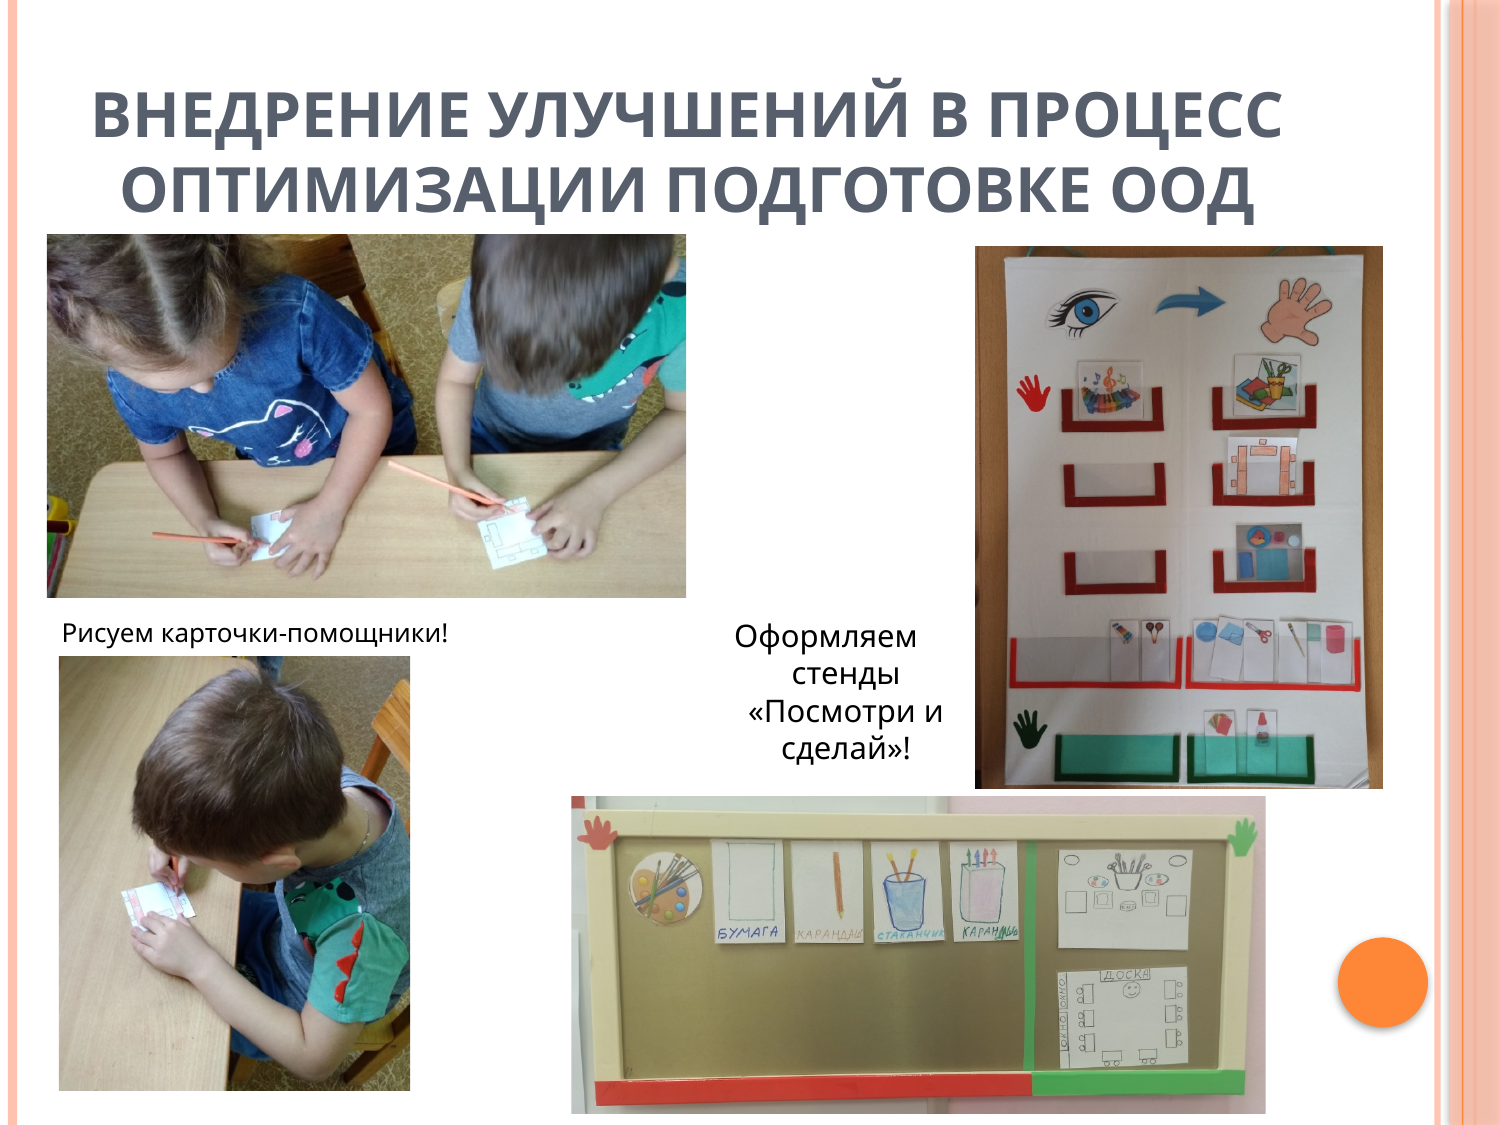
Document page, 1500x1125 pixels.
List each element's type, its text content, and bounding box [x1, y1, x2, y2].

title внедрение улучшений в процесс оптимизации подготовке ООД [75, 45, 1300, 233]
picture [974, 245, 1384, 790]
picture [58, 655, 411, 1091]
text_box Оформляем стенды «Посмотри и сделай»! [667, 609, 968, 774]
text_box Рисуем карточки-помощники! [46, 609, 575, 657]
picture [570, 796, 1267, 1114]
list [46, 233, 687, 599]
